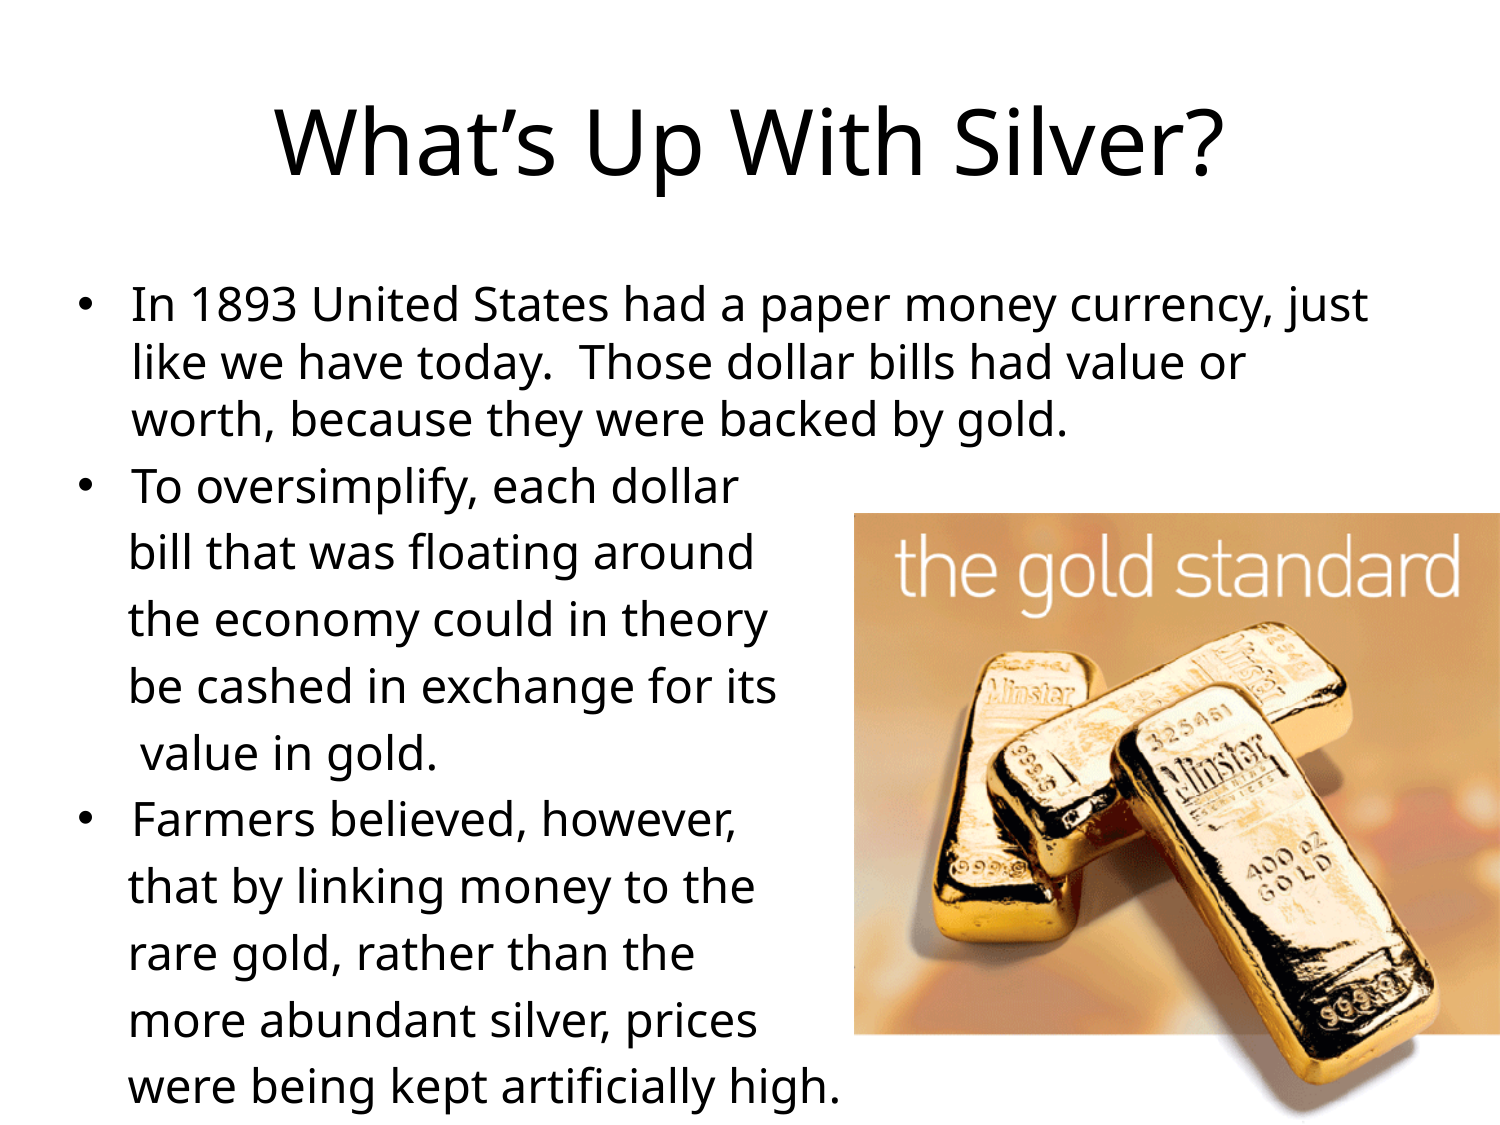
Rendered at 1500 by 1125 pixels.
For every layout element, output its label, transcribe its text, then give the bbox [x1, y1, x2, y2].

picture [853, 513, 1500, 1125]
list In 1893 United States had a paper money currency, just like we have today. Those dollar bills had value or worth, because they were backed by gold. To oversimplify, each dollar bill that was floating around the economy could in theory be cashed in exchange for its value in gold. Farmers believed, however, that by linking money to the rare gold, rather than the more abundant silver, prices were being kept artificially high. [62, 200, 1413, 1125]
title What’s Up With Silver? [75, 45, 1425, 233]
